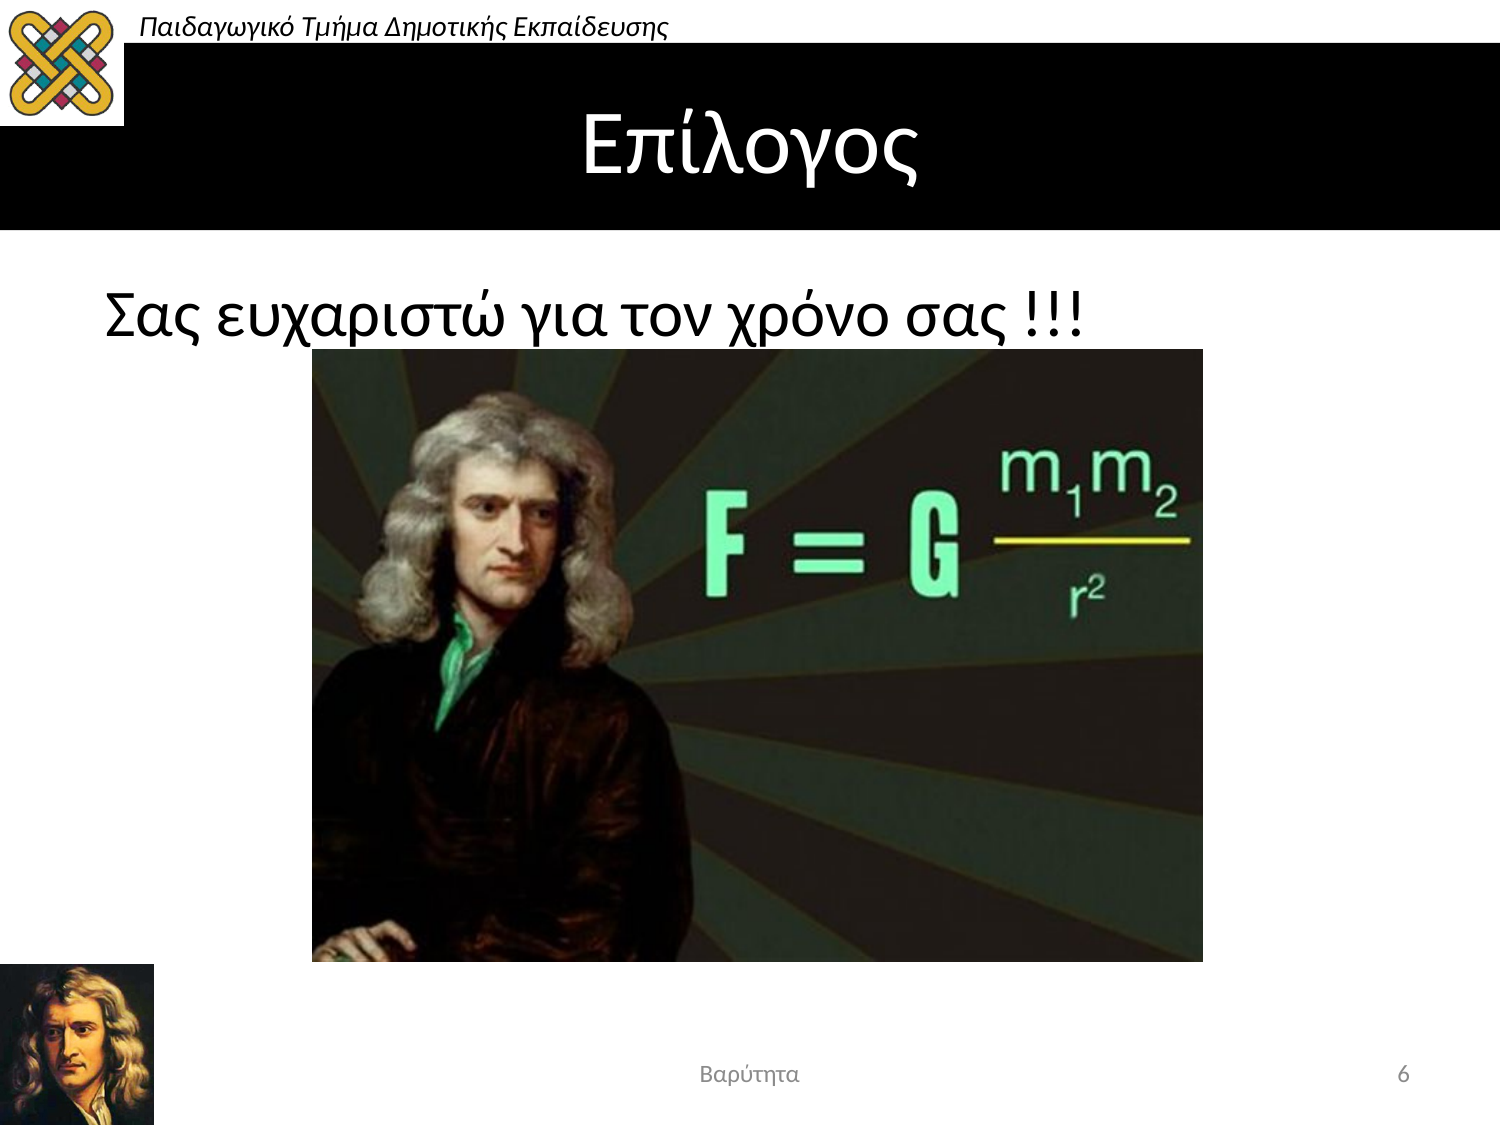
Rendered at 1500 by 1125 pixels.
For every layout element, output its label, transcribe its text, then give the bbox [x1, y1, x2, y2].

list Σας ευχαριστώ για τον χρόνο σας !!! [75, 262, 1425, 1005]
picture [0, 0, 125, 127]
picture [0, 963, 155, 1125]
picture [312, 349, 1203, 963]
text_box Παιδαγωγικό Τμήμα Δημοτικής Εκπαίδευσης [126, 0, 869, 50]
footer Βαρύτητα [512, 1042, 988, 1103]
slide_number 6 [1074, 1042, 1425, 1103]
title Επίλογος [0, 42, 1500, 231]
